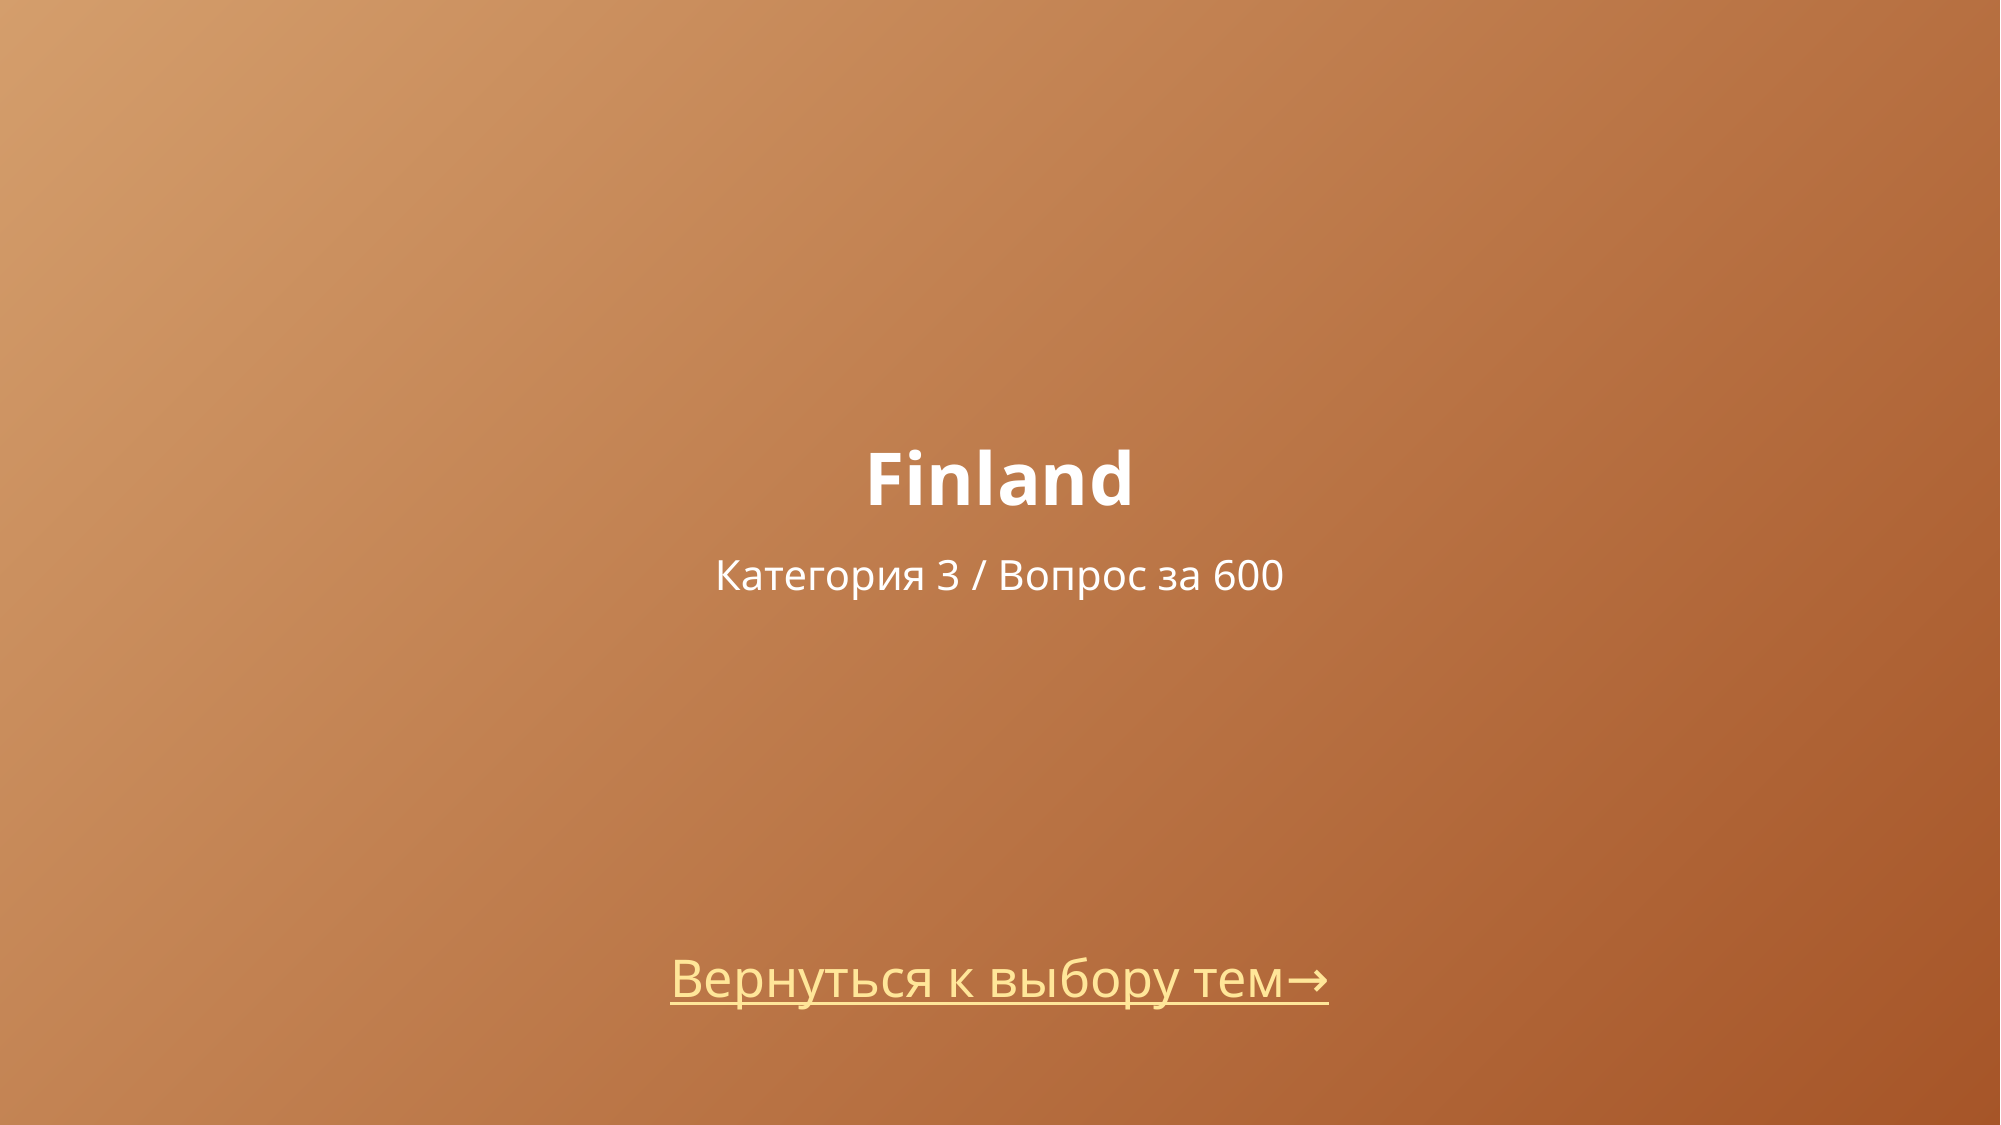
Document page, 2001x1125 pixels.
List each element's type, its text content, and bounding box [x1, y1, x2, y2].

title Finland Категория 3 / Вопрос за 600 [117, 396, 1883, 646]
text_box Вернуться к выбору тем→ [655, 938, 1345, 1016]
